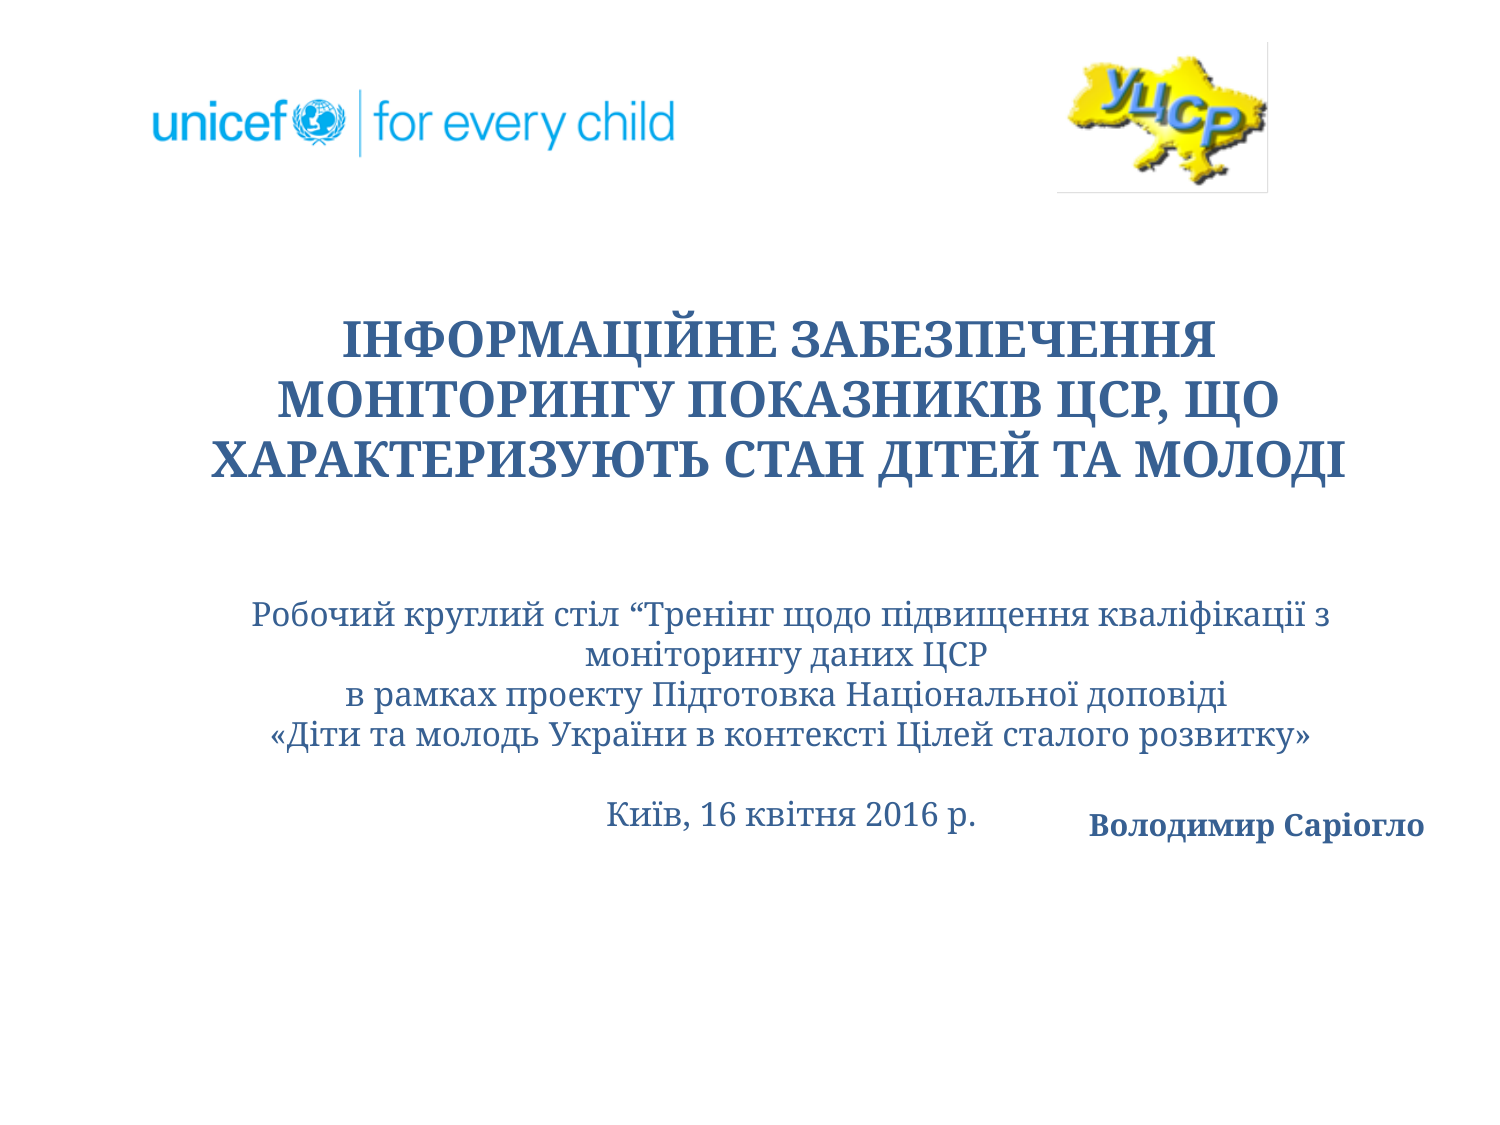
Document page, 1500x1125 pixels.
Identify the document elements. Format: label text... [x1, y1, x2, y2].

text_box Робочий круглий стіл “Тренінг щодо підвищення кваліфікації з моніторингу даних ЦСР в рамках проекту Підготовка Національної доповіді «Діти та молодь України в контексті Цілей сталого розвитку» Київ, 16 квітня 2016 р. [147, 586, 1435, 752]
subtitle Володимир Саріогло [1057, 798, 1441, 858]
title ІНФОРМАЦІЙНЕ ЗАБЕЗПЕЧЕННЯ МОНІТОРИНГУ ПОКАЗНИКІВ ЦСР, ЩО ХАРАКТЕРИЗУЮТЬ СТАН ДІТЕЙ ТА МОЛОДІ [147, 290, 1412, 504]
picture [1056, 42, 1270, 196]
picture [135, 77, 685, 165]
